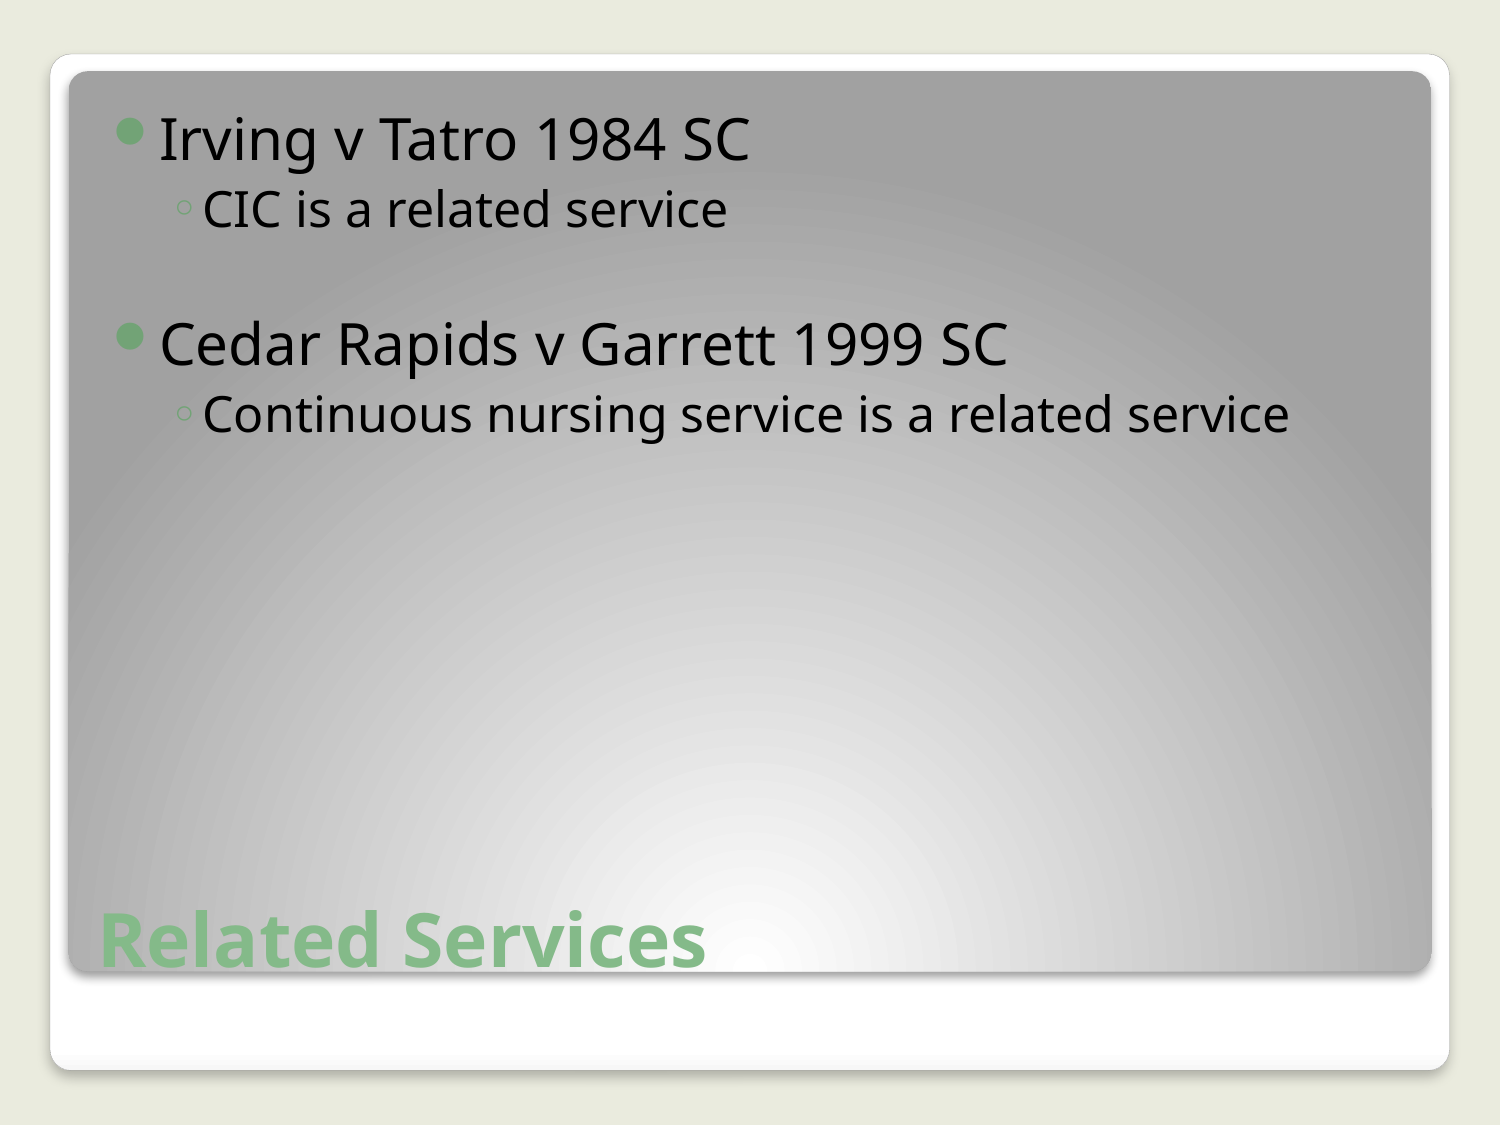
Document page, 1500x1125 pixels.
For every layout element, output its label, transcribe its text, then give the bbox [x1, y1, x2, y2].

title Related Services [82, 817, 1425, 990]
list Irving v Tatro 1984 SC CIC is a related service Cedar Rapids v Garrett 1999 SC Continuous nursing service is a related service [82, 86, 1425, 774]
